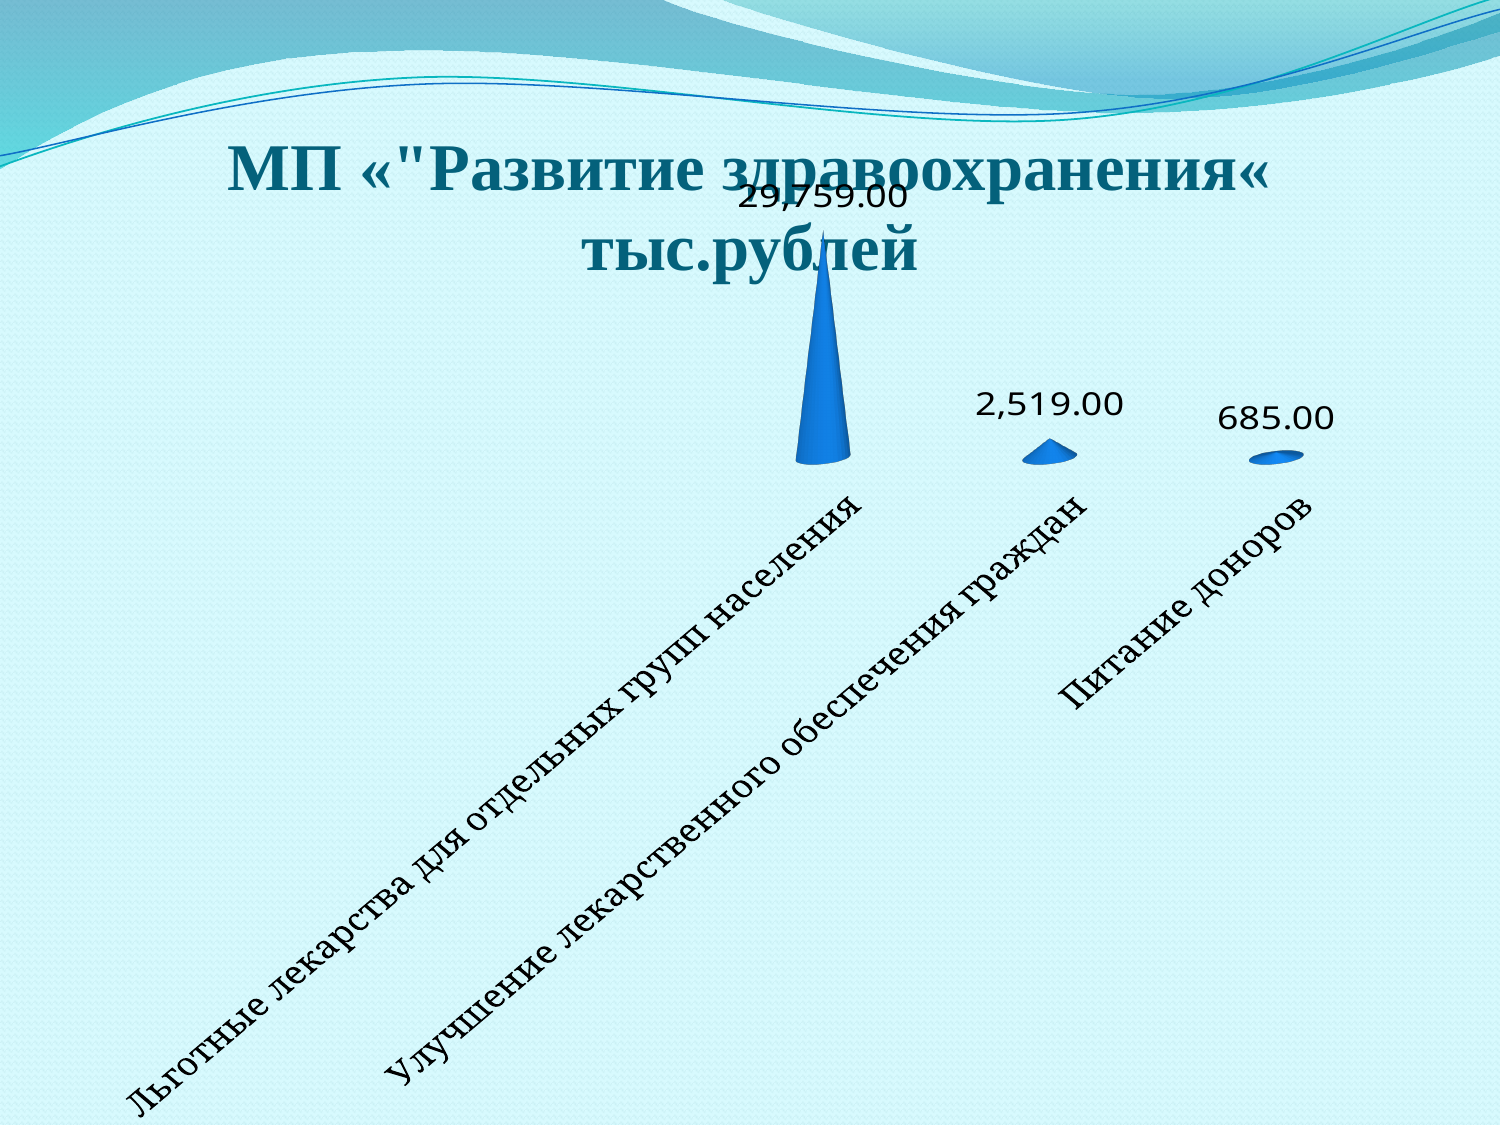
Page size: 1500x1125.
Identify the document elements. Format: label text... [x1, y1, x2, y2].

chart [74, 172, 1500, 1125]
title МП «"Развитие здравоохранения« тыс.рублей [75, 115, 1425, 172]
